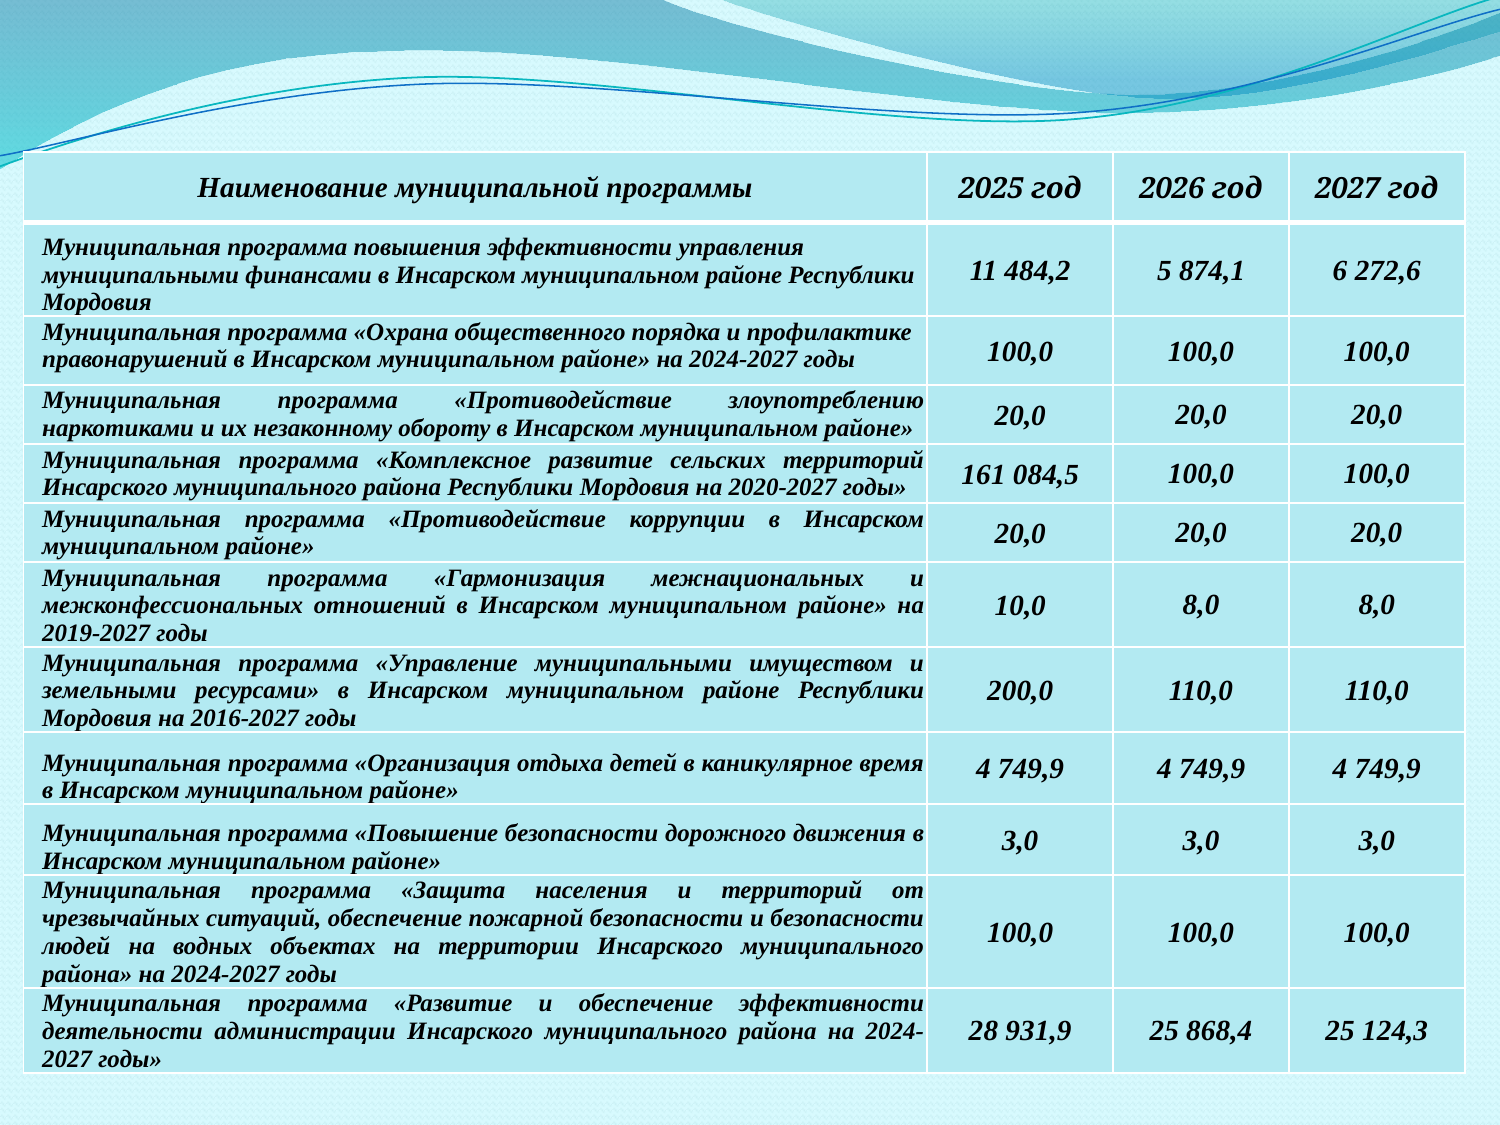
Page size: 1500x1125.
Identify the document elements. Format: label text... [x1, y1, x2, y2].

table_cell Муниципальная программа «Повышение безопасности дорожного движения в Инсарском муниципальном районе» [24, 805, 926, 874]
table_cell 100,0 [928, 876, 1112, 987]
table_cell 161 084,5 [928, 445, 1112, 502]
table_cell 20,0 [928, 386, 1112, 443]
table_cell Муниципальная программа «Противодействие злоупотреблению наркотиками и их незаконному обороту в Инсарском муниципальном районе» [24, 386, 926, 443]
table_cell 4 749,9 [1290, 733, 1464, 803]
table_cell 20,0 [1114, 386, 1288, 443]
table_cell 110,0 [1290, 648, 1464, 731]
table_cell 100,0 [1114, 876, 1288, 987]
table_cell 20,0 [928, 504, 1112, 561]
table_cell 100,0 [1114, 445, 1288, 502]
table_cell 100,0 [1290, 445, 1464, 502]
table_cell Муниципальная программа повышения эффективности управления муниципальными финансами в Инсарском муниципальном районе Республики Мордовия [24, 225, 926, 315]
table_cell Муниципальная программа «Управление муниципальными имуществом и земельными ресурсами» в Инсарском муниципальном районе Республики Мордовия на 2016-2027 годы [24, 648, 926, 731]
table_cell 6 272,6 [1290, 225, 1464, 315]
table_cell 100,0 [1114, 317, 1288, 384]
table_cell 100,0 [1290, 876, 1464, 987]
table_cell Муниципальная программа «Охрана общественного порядка и профилактике правонарушений в Инсарском муниципальном районе» на 2024-2027 годы [24, 317, 926, 384]
table_cell 28 931,9 [928, 989, 1112, 1072]
table_cell 25 124,3 [1290, 989, 1464, 1072]
table_header Наименование муниципальной программы [24, 153, 926, 220]
table_cell 100,0 [928, 317, 1112, 384]
table_cell Муниципальная программа «Комплексное развитие сельских территорий Инсарского муниципального района Республики Мордовия на 2020-2027 годы» [24, 445, 926, 502]
table_header 2026 год [1114, 153, 1288, 220]
table_cell 3,0 [1114, 805, 1288, 874]
table_cell Муниципальная программа «Организация отдыха детей в каникулярное время в Инсарском муниципальном районе» [24, 733, 926, 803]
table_cell Муниципальная программа «Противодействие коррупции в Инсарском муниципальном районе» [24, 504, 926, 561]
table_cell 4 749,9 [928, 733, 1112, 803]
table_cell 200,0 [928, 648, 1112, 731]
table_cell 100,0 [1290, 317, 1464, 384]
table_cell Муниципальная программа «Развитие и обеспечение эффективности деятельности администрации Инсарского муниципального района на 2024-2027 годы» [24, 989, 926, 1072]
table_cell Муниципальная программа «Гармонизация межнациональных и межконфессиональных отношений в Инсарском муниципальном районе» на 2019-2027 годы [24, 563, 926, 646]
table_cell 3,0 [1290, 805, 1464, 874]
table_cell 4 749,9 [1114, 733, 1288, 803]
table_cell 3,0 [928, 805, 1112, 874]
table_cell Муниципальная программа «Защита населения и территорий от чрезвычайных ситуаций, обеспечение пожарной безопасности и безопасности людей на водных объектах на территории Инсарского муниципального района» на 2024-2027 годы [24, 876, 926, 987]
table_cell 8,0 [1290, 563, 1464, 646]
table_cell 11 484,2 [928, 225, 1112, 315]
table_cell 8,0 [1114, 563, 1288, 646]
table_cell 5 874,1 [1114, 225, 1288, 315]
table_header 2025 год [928, 153, 1112, 220]
table_cell 20,0 [1290, 386, 1464, 443]
table_cell 20,0 [1114, 504, 1288, 561]
table_header 2027 год [1290, 153, 1464, 220]
table_cell 110,0 [1114, 648, 1288, 731]
table_cell 20,0 [1290, 504, 1464, 561]
table_cell 25 868,4 [1114, 989, 1288, 1072]
table_cell 10,0 [928, 563, 1112, 646]
